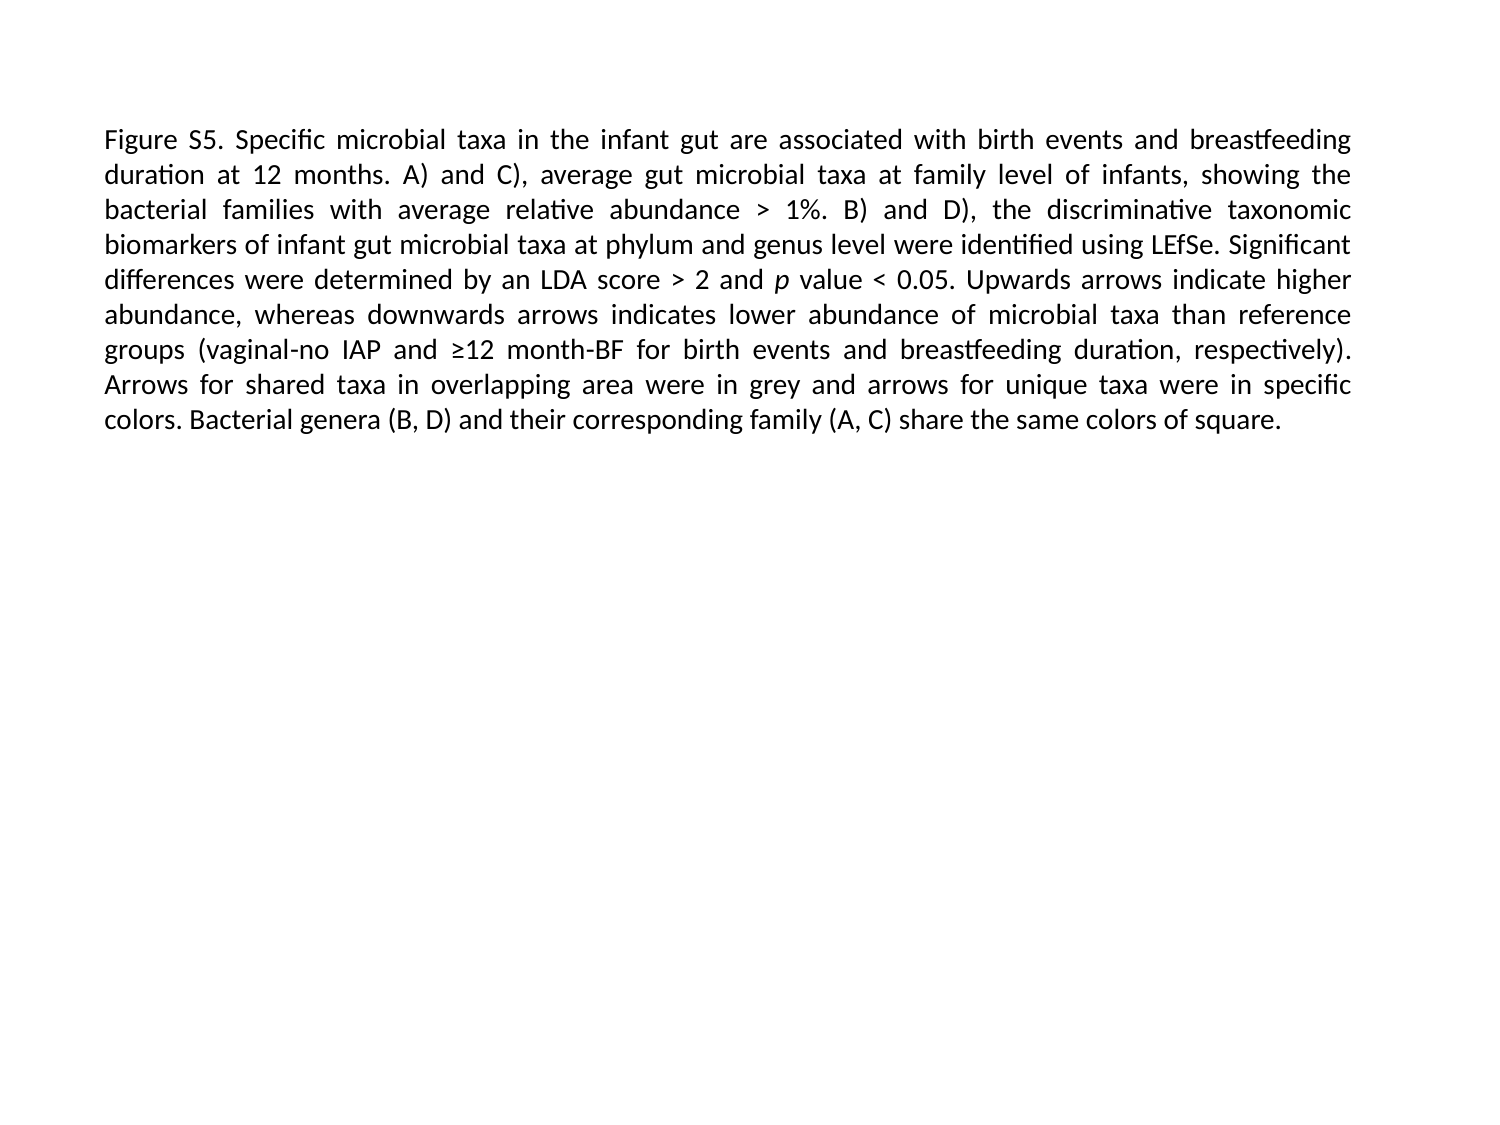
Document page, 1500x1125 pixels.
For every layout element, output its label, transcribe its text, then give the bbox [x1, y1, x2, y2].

text_box Figure S5. Specific microbial taxa in the infant gut are associated with birth events and breastfeeding duration at 12 months. A) and C), average gut microbial taxa at family level of infants, showing the bacterial families with average relative abundance > 1%. B) and D), the discriminative taxonomic biomarkers of infant gut microbial taxa at phylum and genus level were identified using LEfSe. Significant differences were determined by an LDA score > 2 and p value < 0.05. Upwards arrows indicate higher abundance, whereas downwards arrows indicates lower abundance of microbial taxa than reference groups (vaginal-no IAP and ≥12 month-BF for birth events and breastfeeding duration, respectively). Arrows for shared taxa in overlapping area were in grey and arrows for unique taxa were in specific colors. Bacterial genera (B, D) and their corresponding family (A, C) share the same colors of square. [89, 112, 1368, 443]
